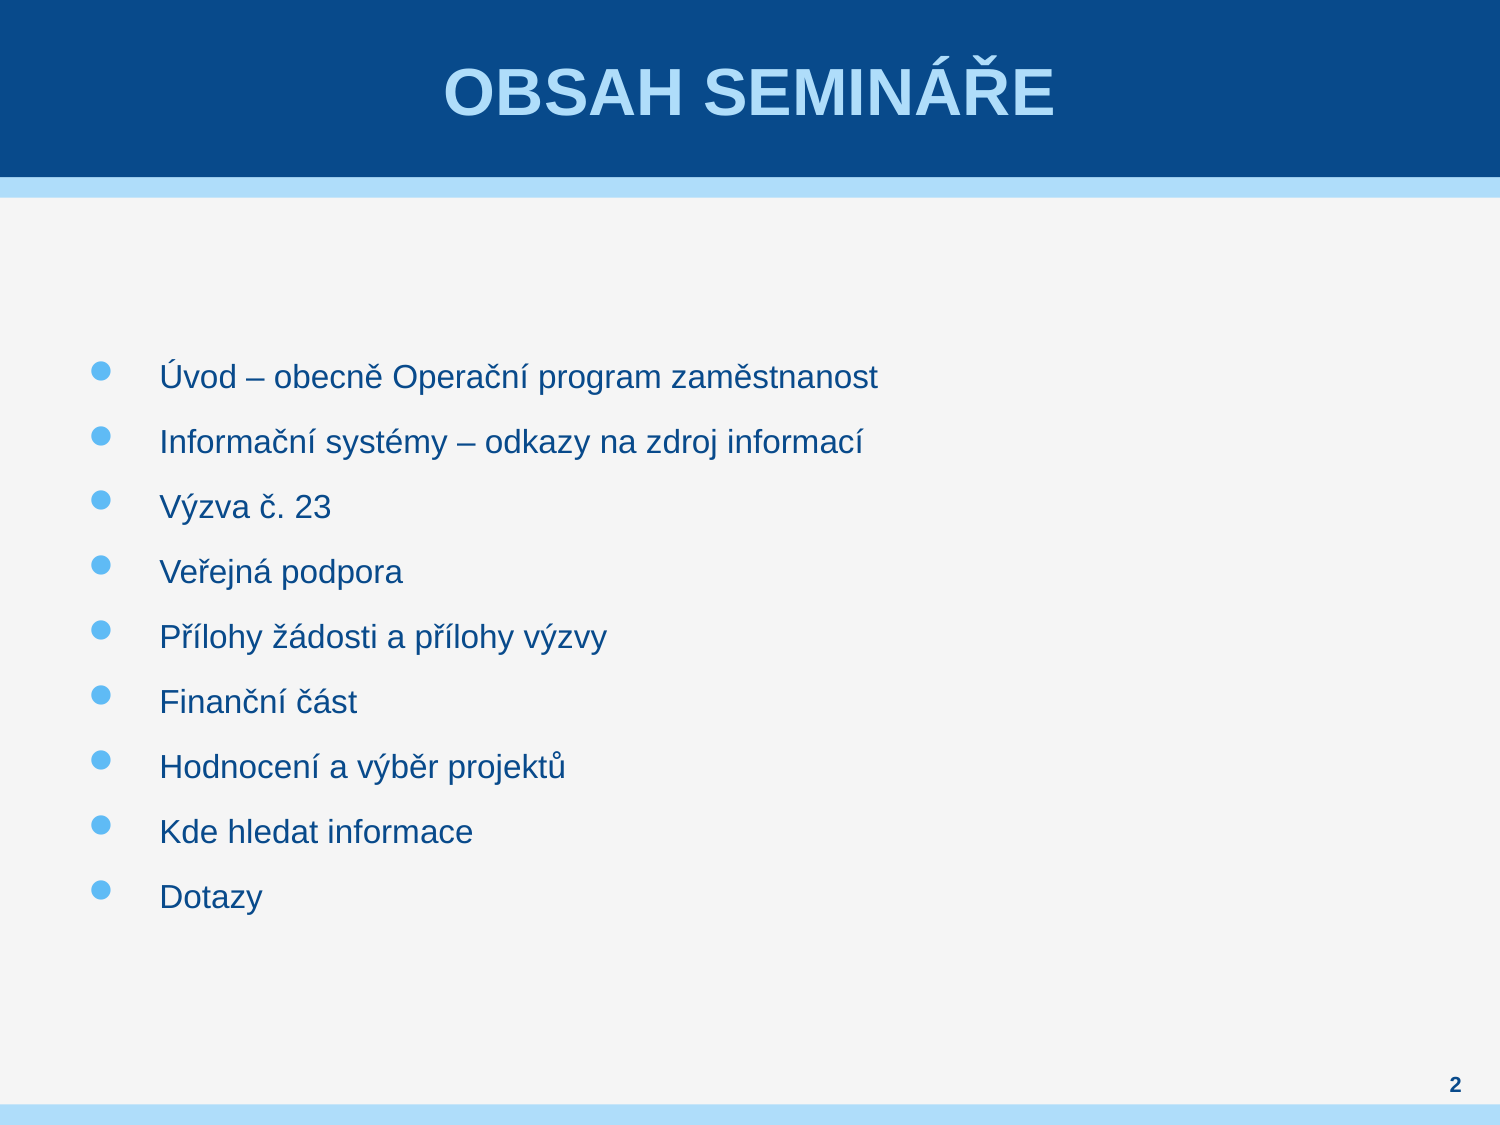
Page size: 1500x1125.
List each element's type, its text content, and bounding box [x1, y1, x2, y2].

list Úvod – obecně Operační program zaměstnanost Informační systémy – odkazy na zdroj informací Výzva č. 23 Veřejná podpora Přílohy žádosti a přílohy výzvy Finanční část Hodnocení a výběr projektů Kde hledat informace Dotazy [88, 295, 1412, 1059]
slide_number 2 [1417, 1068, 1495, 1099]
title OBSAH SEMINÁŘE [59, 0, 1441, 178]
